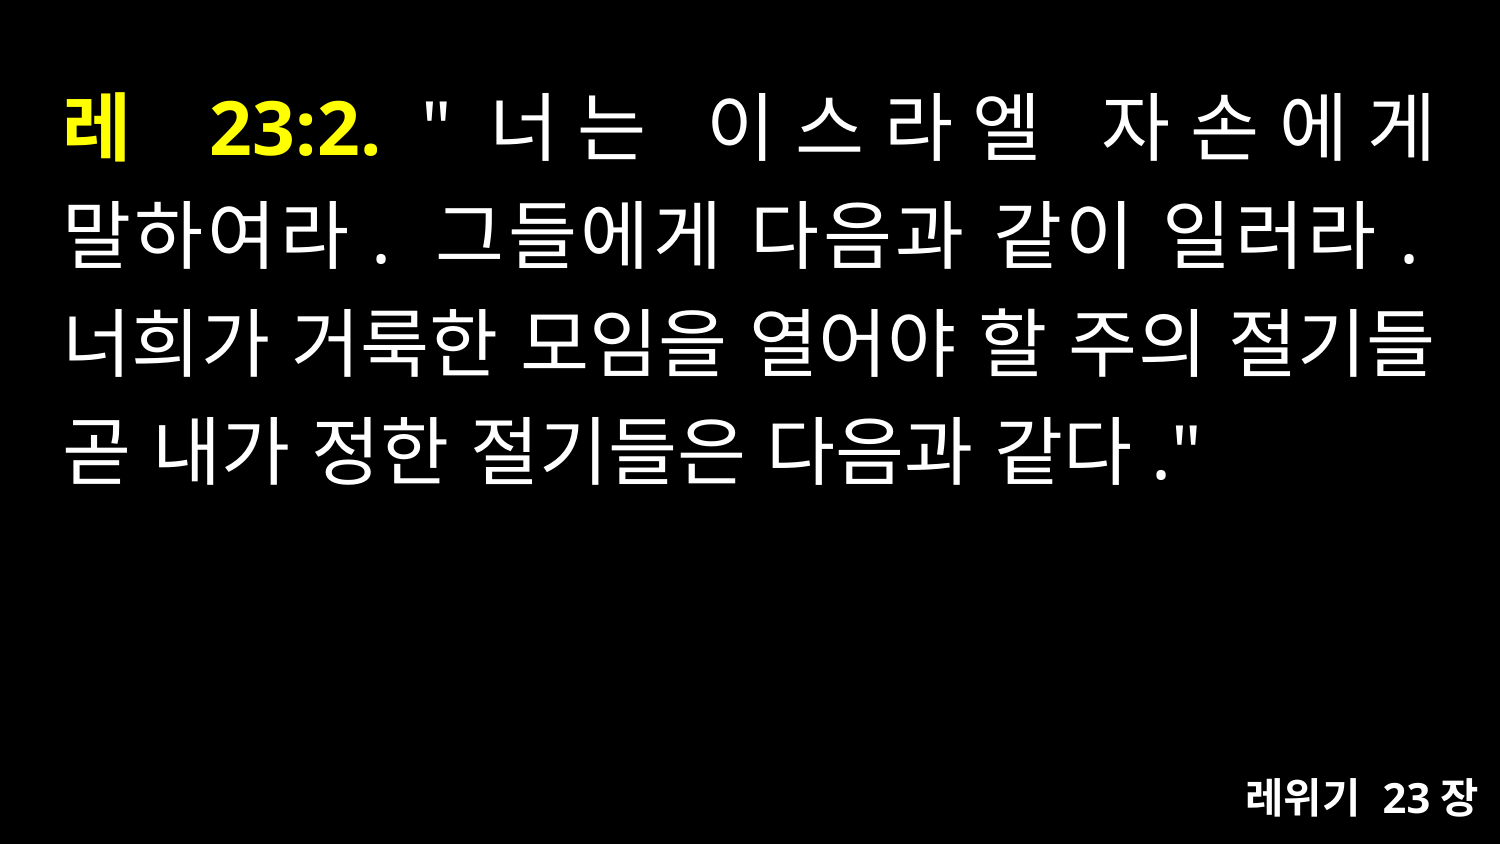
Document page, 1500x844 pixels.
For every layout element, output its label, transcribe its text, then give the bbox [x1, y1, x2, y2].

title 레 23:2. "너는 이스라엘 자손에게 말하여라. 그들에게 다음과 같이 일러라.너희가 거룩한 모임을 열어야 할 주의 절기들 곧 내가 정한 절기들은 다음과 같다." [0, 0, 1500, 844]
subtitle 레위기 23장 [916, 770, 1500, 844]
